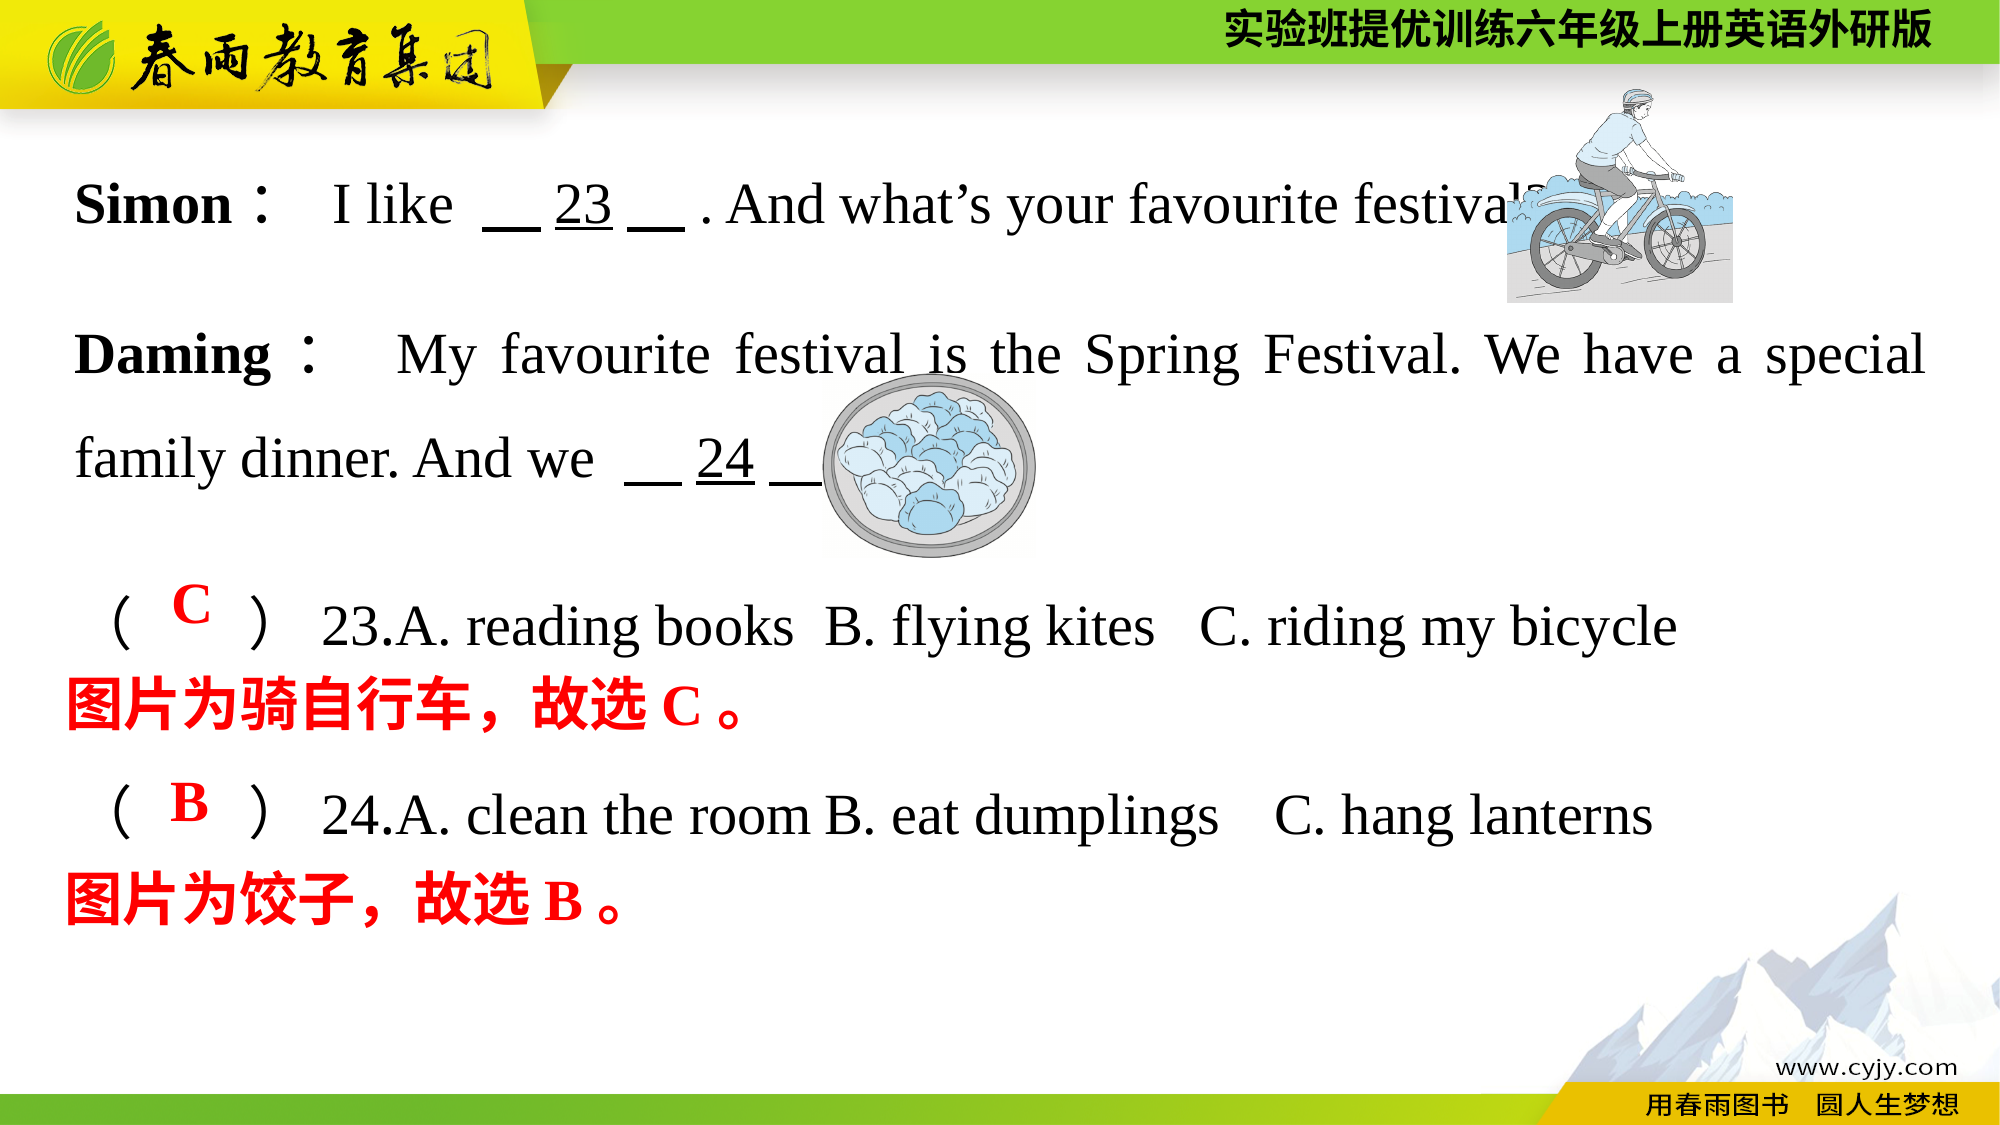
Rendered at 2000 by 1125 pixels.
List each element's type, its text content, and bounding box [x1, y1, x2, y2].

text_box B [155, 755, 225, 841]
text_box 图片为饺子，故选B。 [49, 854, 671, 940]
text_box 图片为骑自行车，故选C。 [50, 659, 791, 745]
text_box （ ）23.A. reading books B. flying kites C. riding my bicycle [59, 544, 1944, 733]
text_box C [156, 558, 229, 643]
text_box （ ）24.A. clean the room B. eat dumplings C. hang lanterns [59, 733, 1944, 854]
picture [0, 0, 2000, 1125]
list Simon： I like 23 . And what’s your favourite festival? Daming： My favourite festival is the Spring Festival. We have a special family dinner. And we 24 . [59, 122, 1944, 542]
